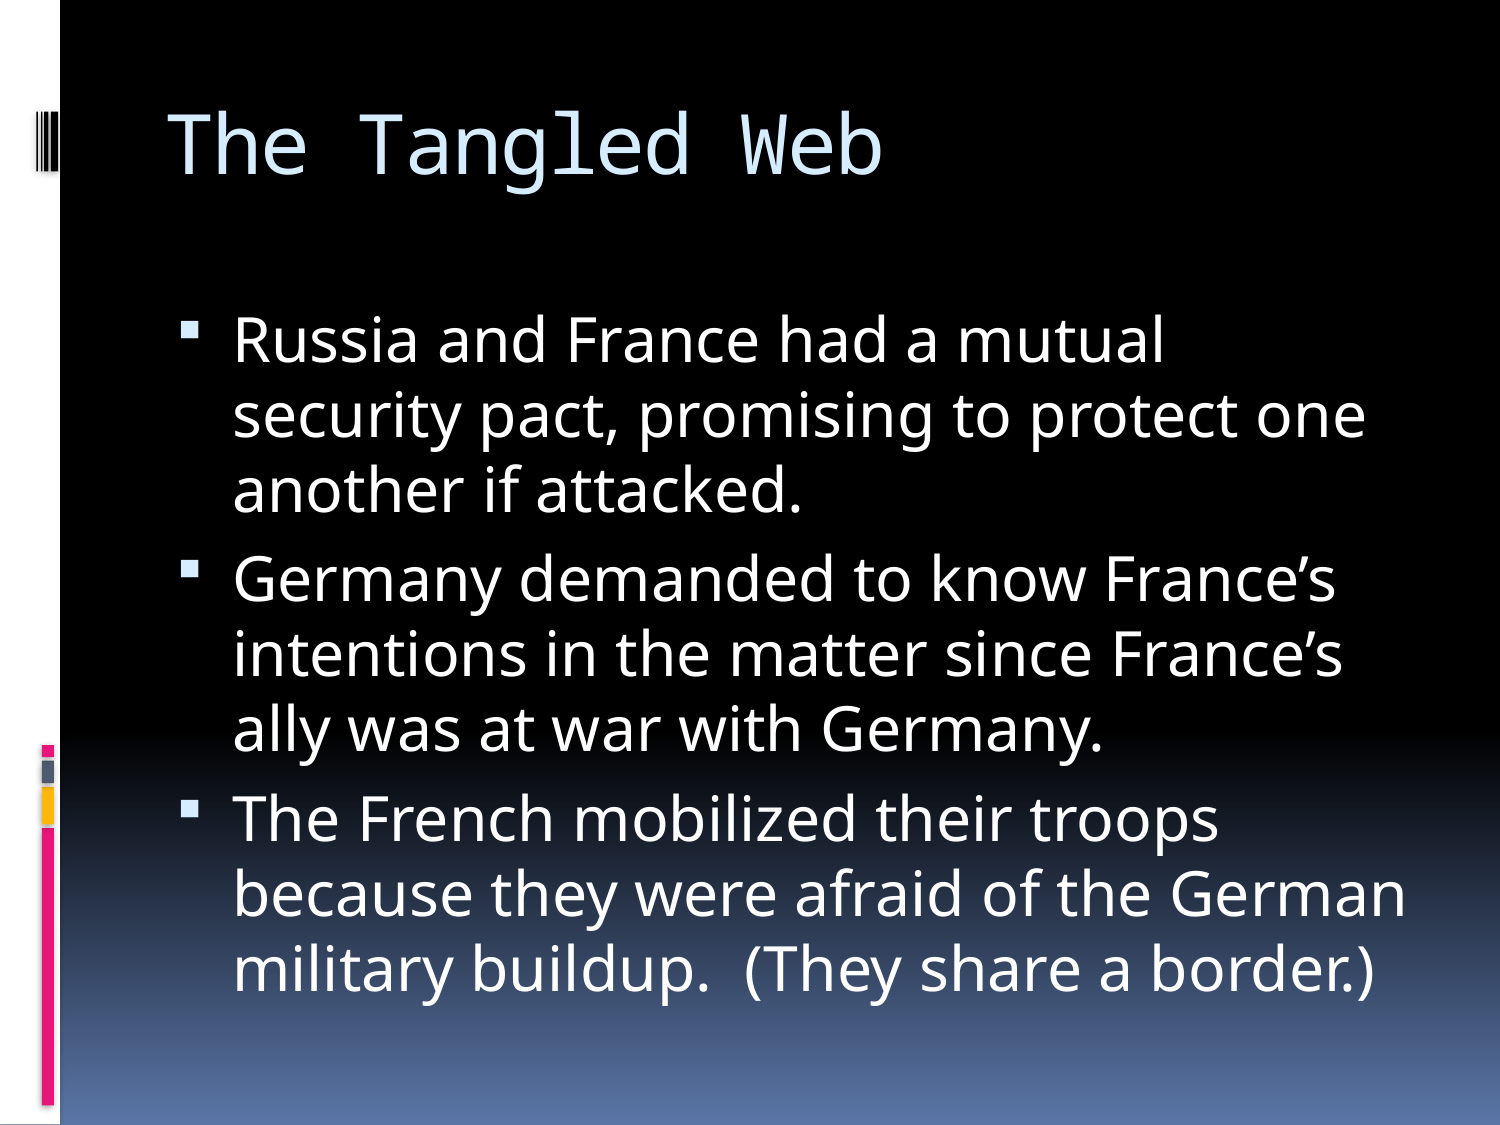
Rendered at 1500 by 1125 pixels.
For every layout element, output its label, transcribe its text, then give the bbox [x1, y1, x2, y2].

title The Tangled Web [150, 83, 1425, 234]
list Russia and France had a mutual security pact, promising to protect one another if attacked. Germany demanded to know France’s intentions in the matter since France’s ally was at war with Germany. The French mobilized their troops because they were afraid of the German military buildup. (They share a border.) [150, 292, 1425, 1043]
